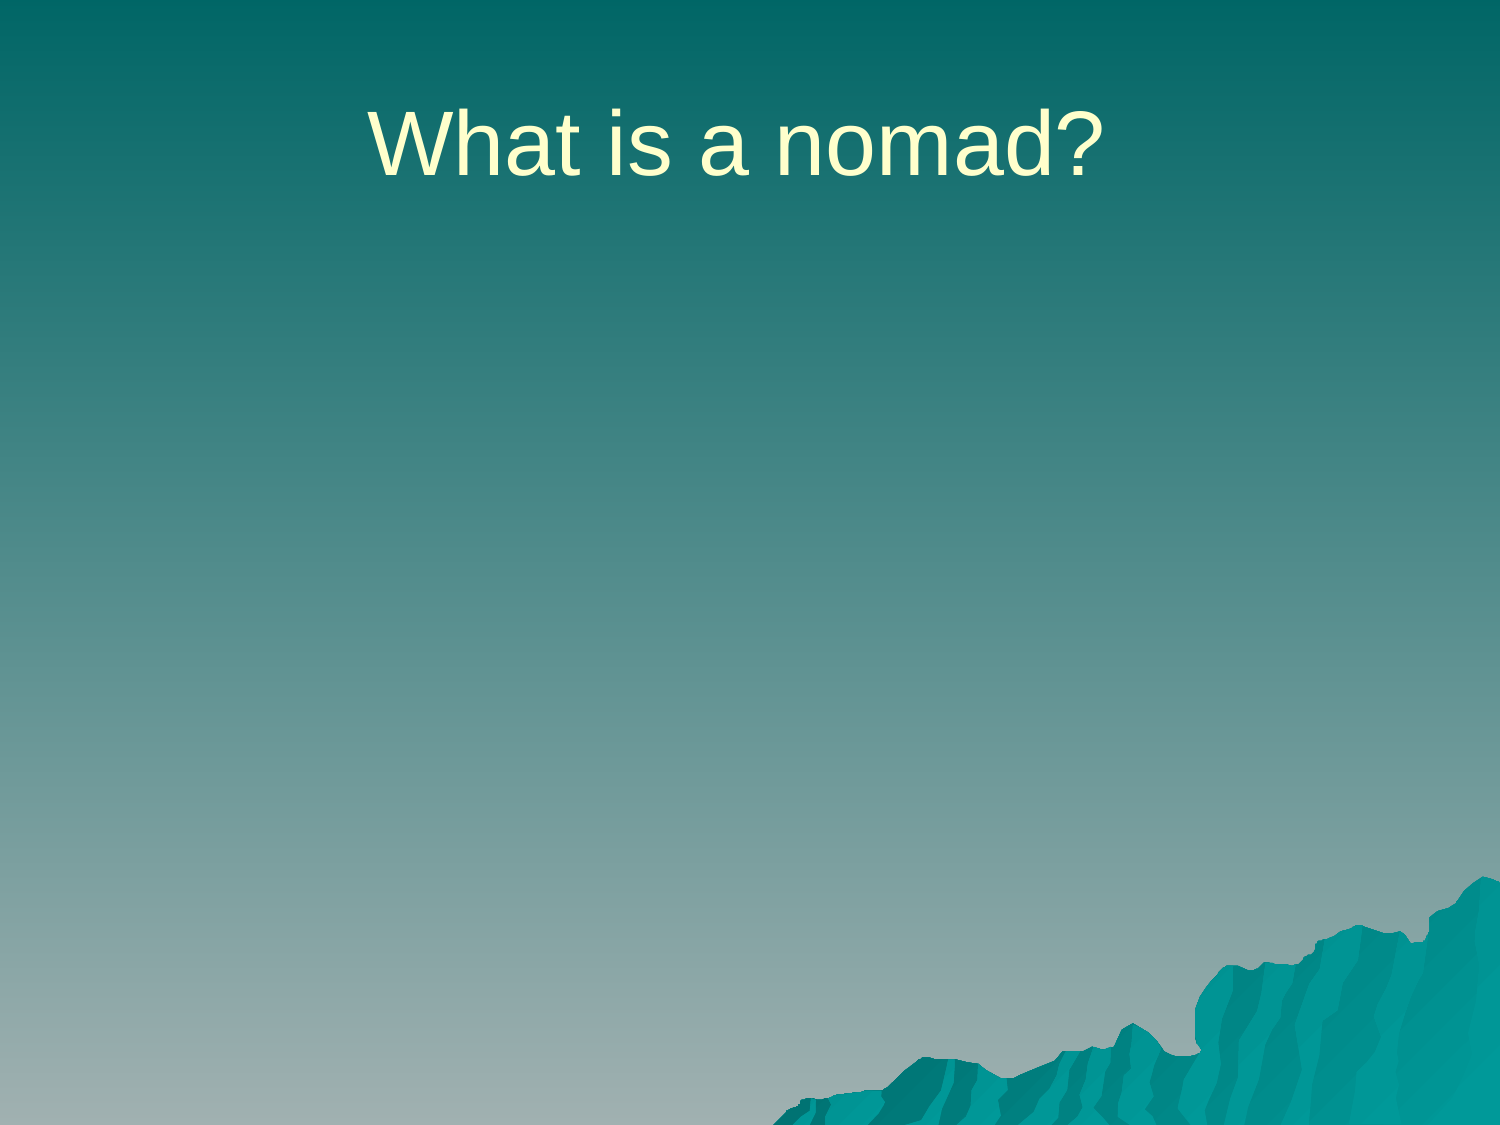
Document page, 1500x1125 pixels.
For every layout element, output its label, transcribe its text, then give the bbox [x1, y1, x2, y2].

title What is a nomad? [75, 45, 1425, 233]
